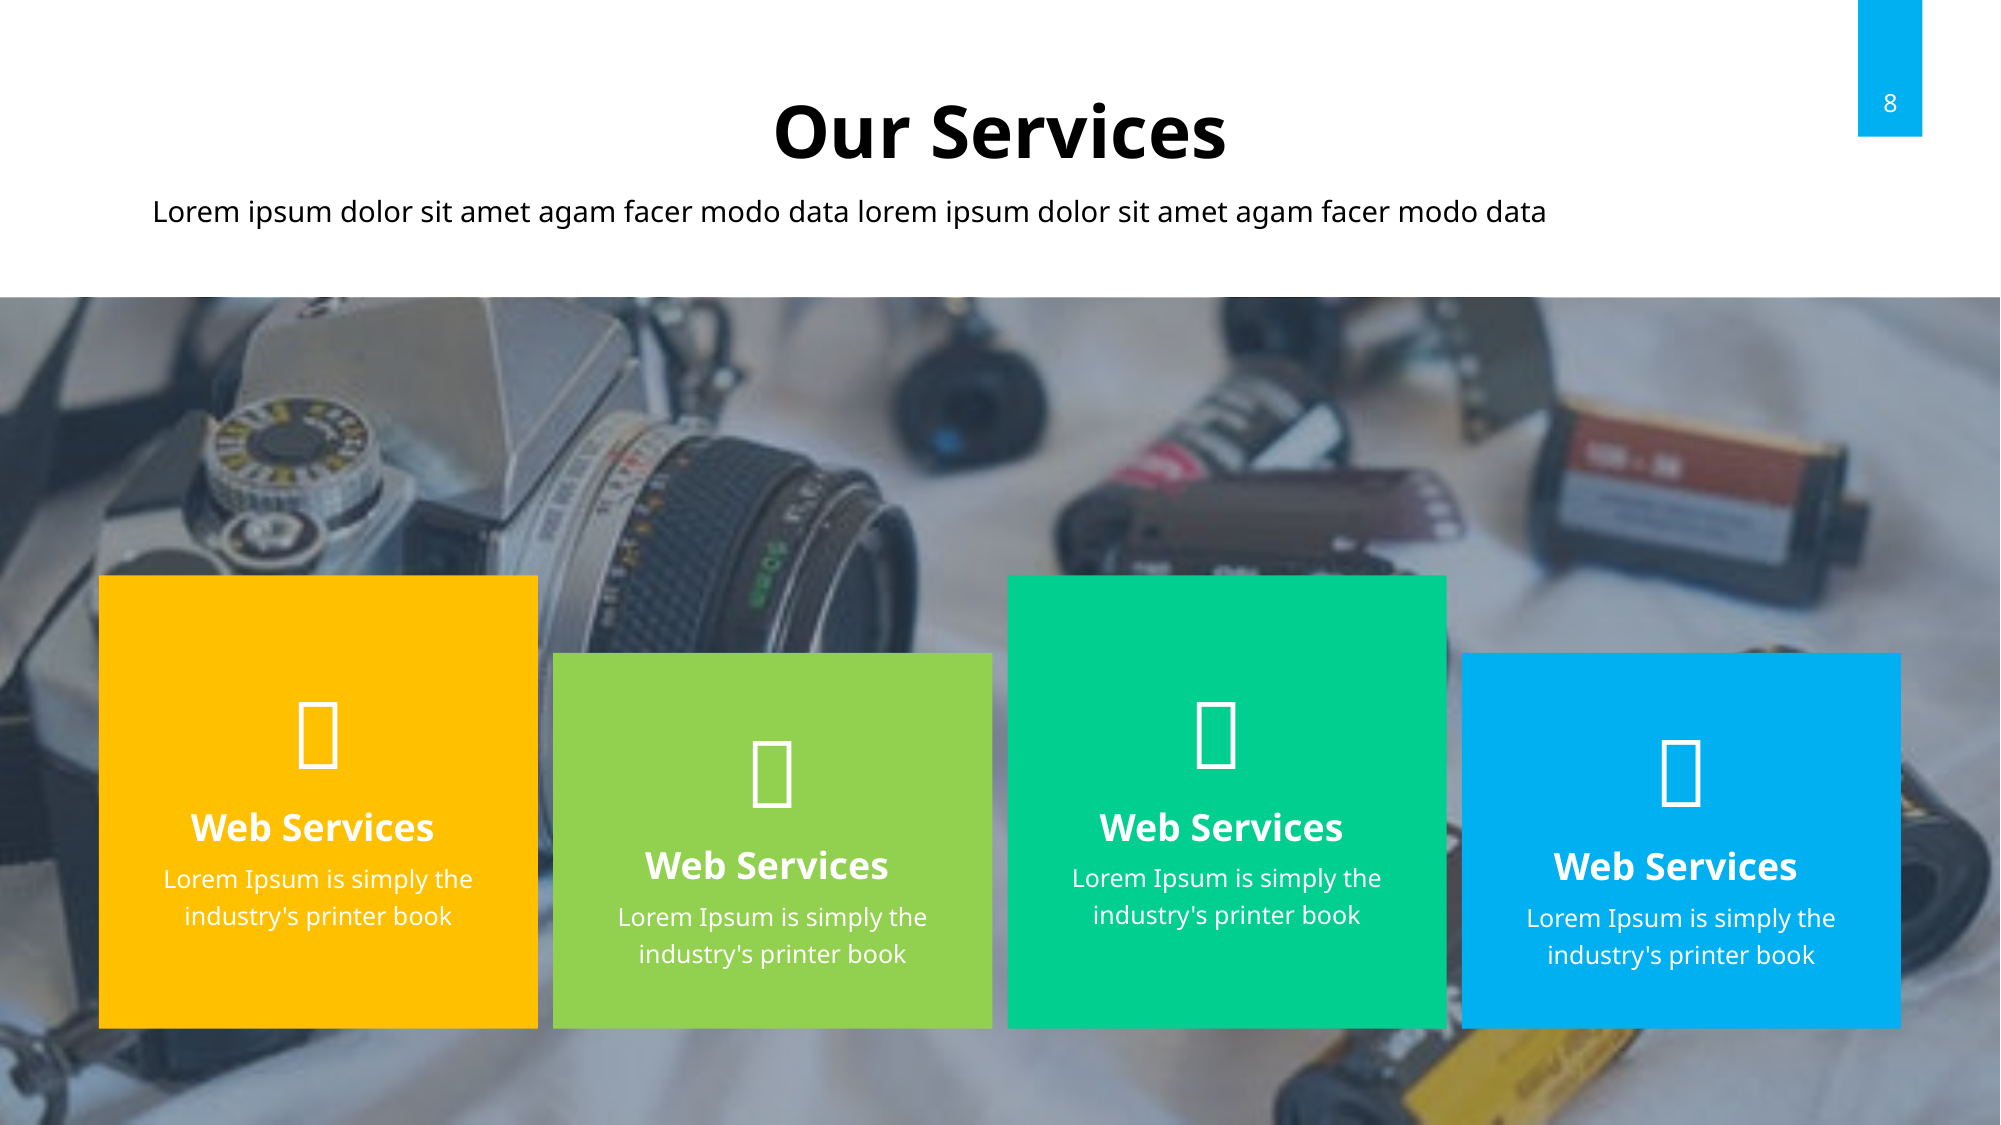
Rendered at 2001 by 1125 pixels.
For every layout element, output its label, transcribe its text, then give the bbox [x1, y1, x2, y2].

title Our Services [137, 78, 1863, 191]
picture [0, 297, 2000, 1125]
subtitle Lorem ipsum dolor sit amet agam facer modo data lorem ipsum dolor sit amet agam facer modo data [137, 191, 1863, 227]
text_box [593, 835, 953, 975]
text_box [138, 796, 498, 936]
slide_number 8 [1863, 78, 1927, 130]
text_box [1501, 835, 1862, 975]
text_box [1047, 796, 1407, 936]
